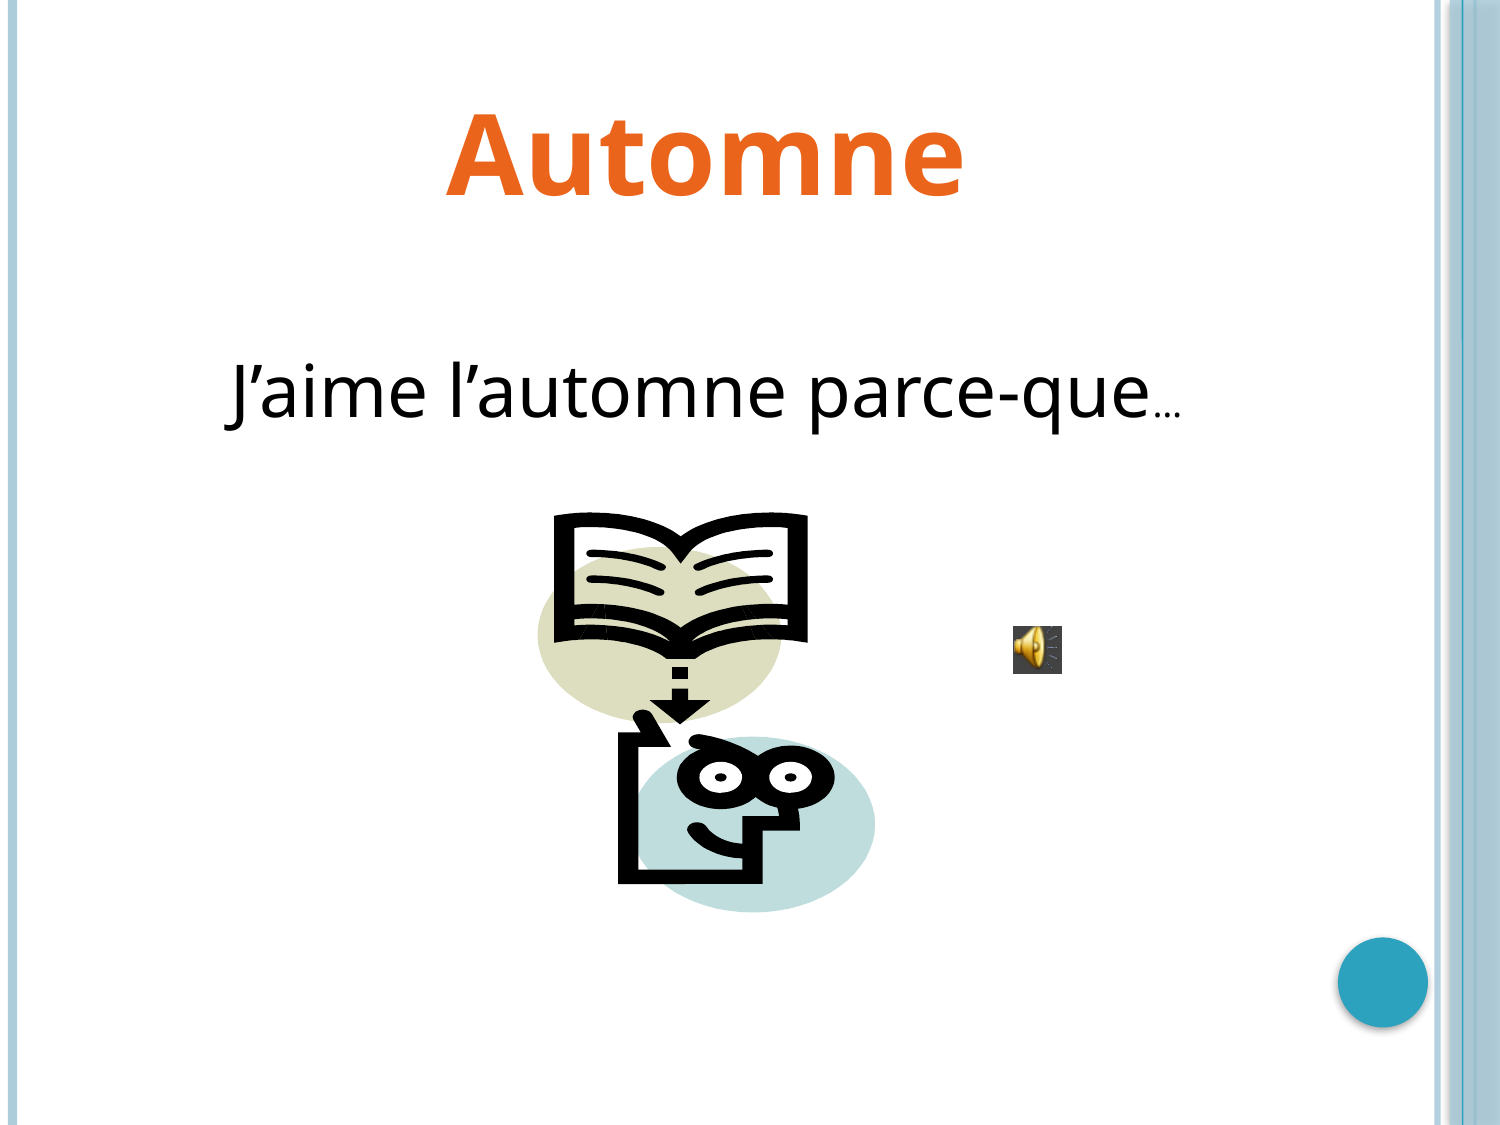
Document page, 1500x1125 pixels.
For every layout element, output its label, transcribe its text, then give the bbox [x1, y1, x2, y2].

picture [1011, 624, 1063, 676]
text_box Automne [425, 74, 990, 225]
text_box J’aime l’automne parce-que… [112, 337, 1300, 440]
picture [536, 511, 876, 913]
